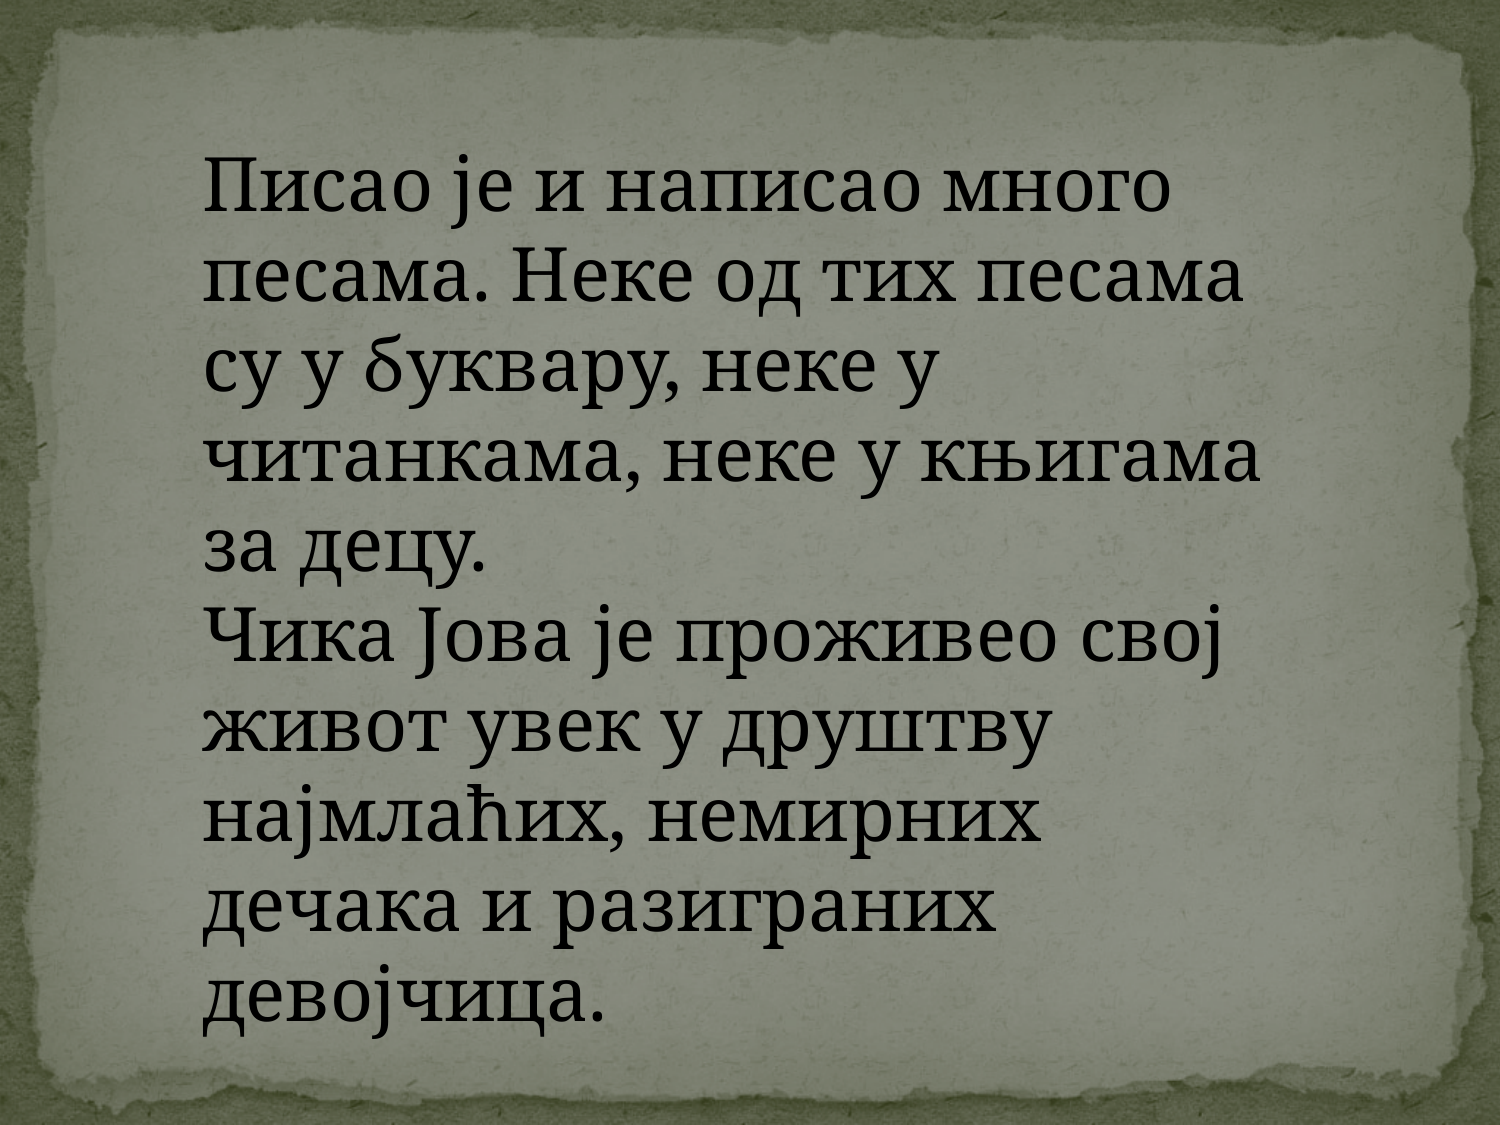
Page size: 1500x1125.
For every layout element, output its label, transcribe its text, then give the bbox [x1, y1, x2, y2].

picture [0, 0, 1500, 1125]
text_box Писао је и написао много песама. Неке од тих песама су у буквару, неке у читанкама, неке у књигама за децу. Чика Јова је проживео свој живот увек у друштву најмлаћих, немирних дечака и разиграних девојчица. [187, 128, 1313, 864]
